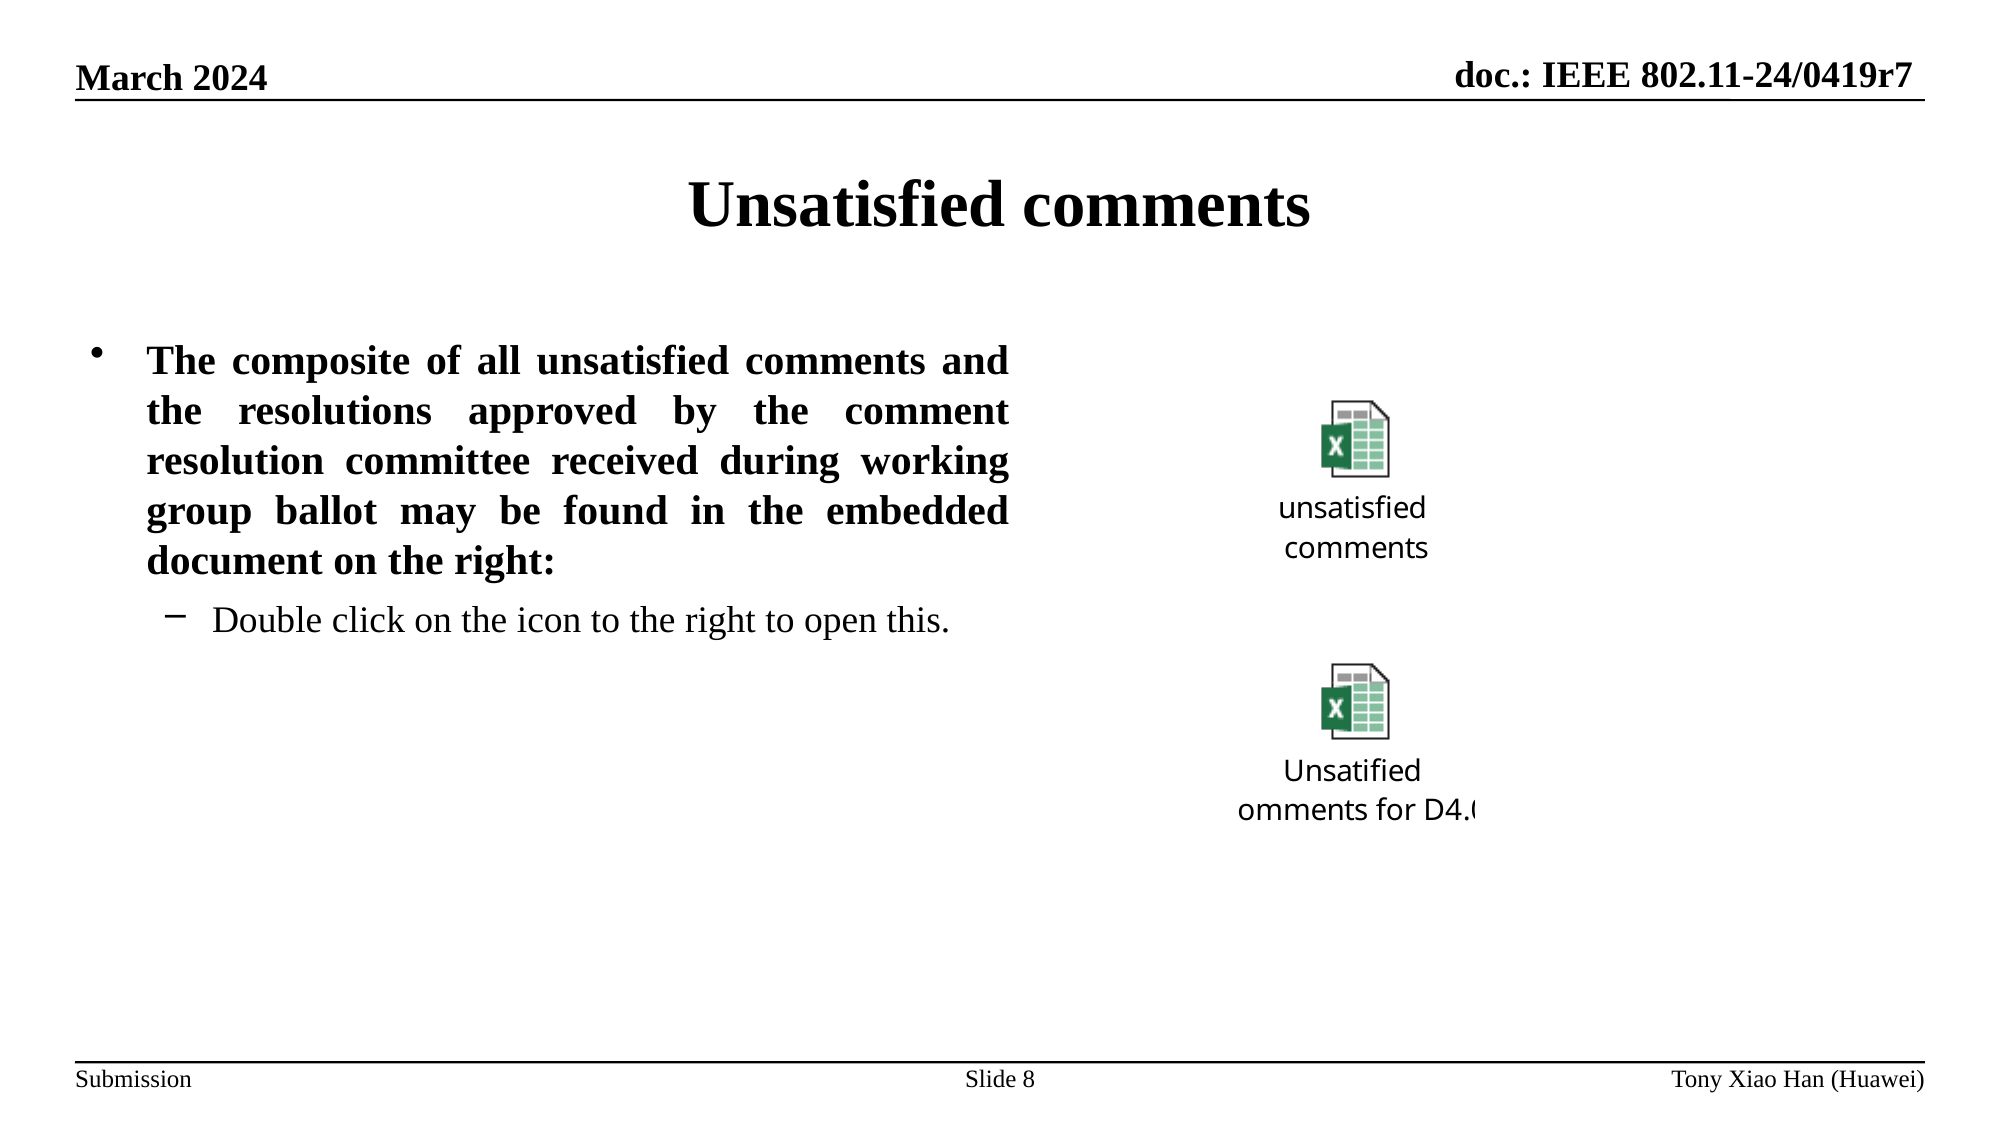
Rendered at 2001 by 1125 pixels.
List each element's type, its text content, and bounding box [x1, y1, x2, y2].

list The composite of all unsatisfied comments and the resolutions approved by the comment resolution committee received during working group ballot may be found in the embedded document on the right: Double click on the icon to the right to open this. [75, 324, 1025, 700]
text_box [1237, 399, 1476, 606]
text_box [1237, 662, 1476, 869]
title Unsatisfied comments [75, 112, 1925, 288]
